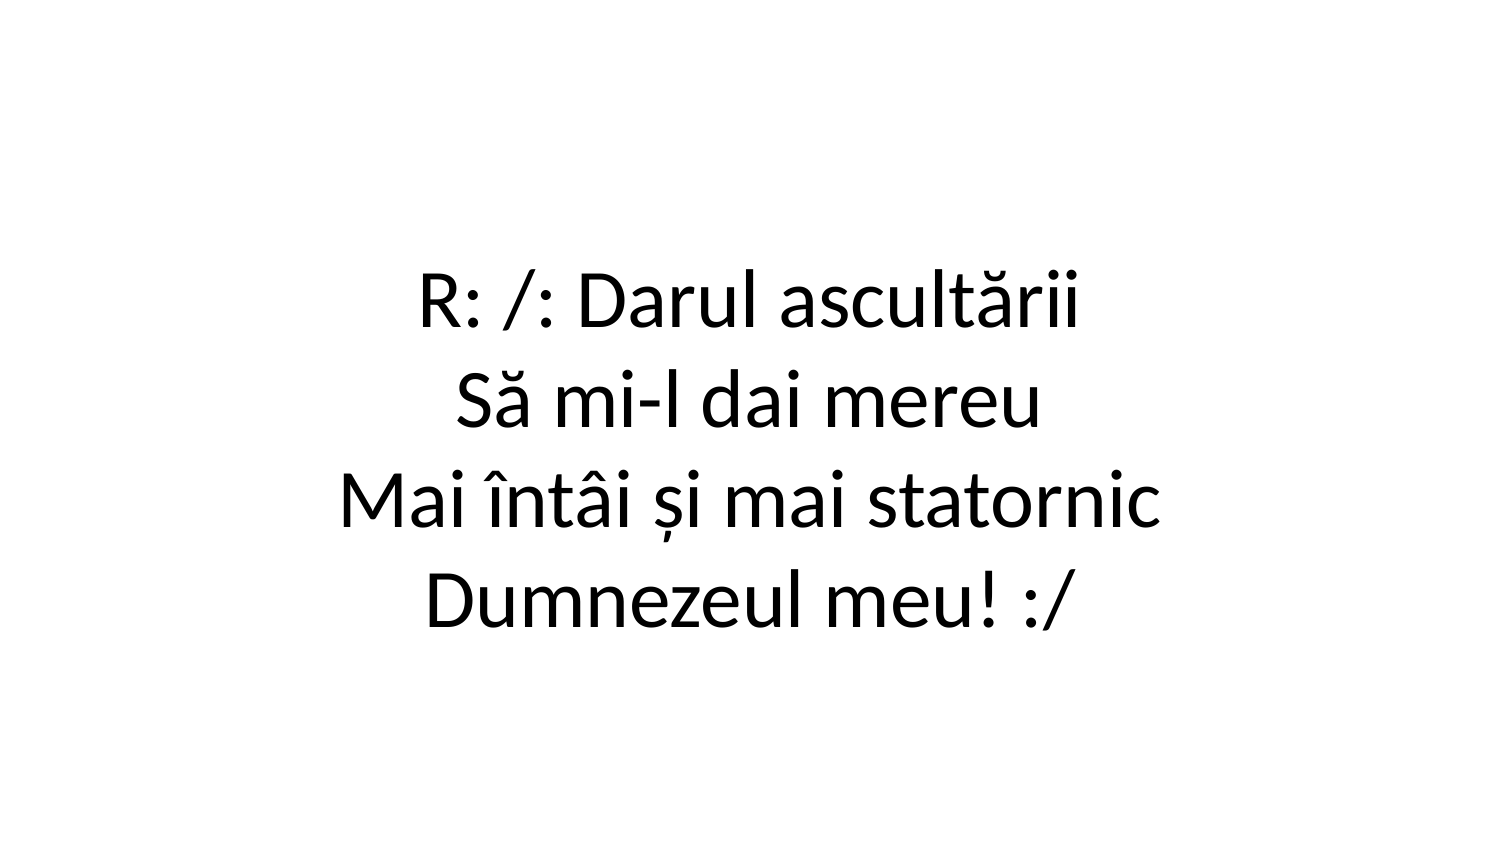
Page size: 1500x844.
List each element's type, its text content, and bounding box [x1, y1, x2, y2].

text_box R: /: Darul ascultării Să mi-l dai mereu Mai întâi și mai statornic Dumnezeul meu! :/ [322, 192, 1178, 652]
